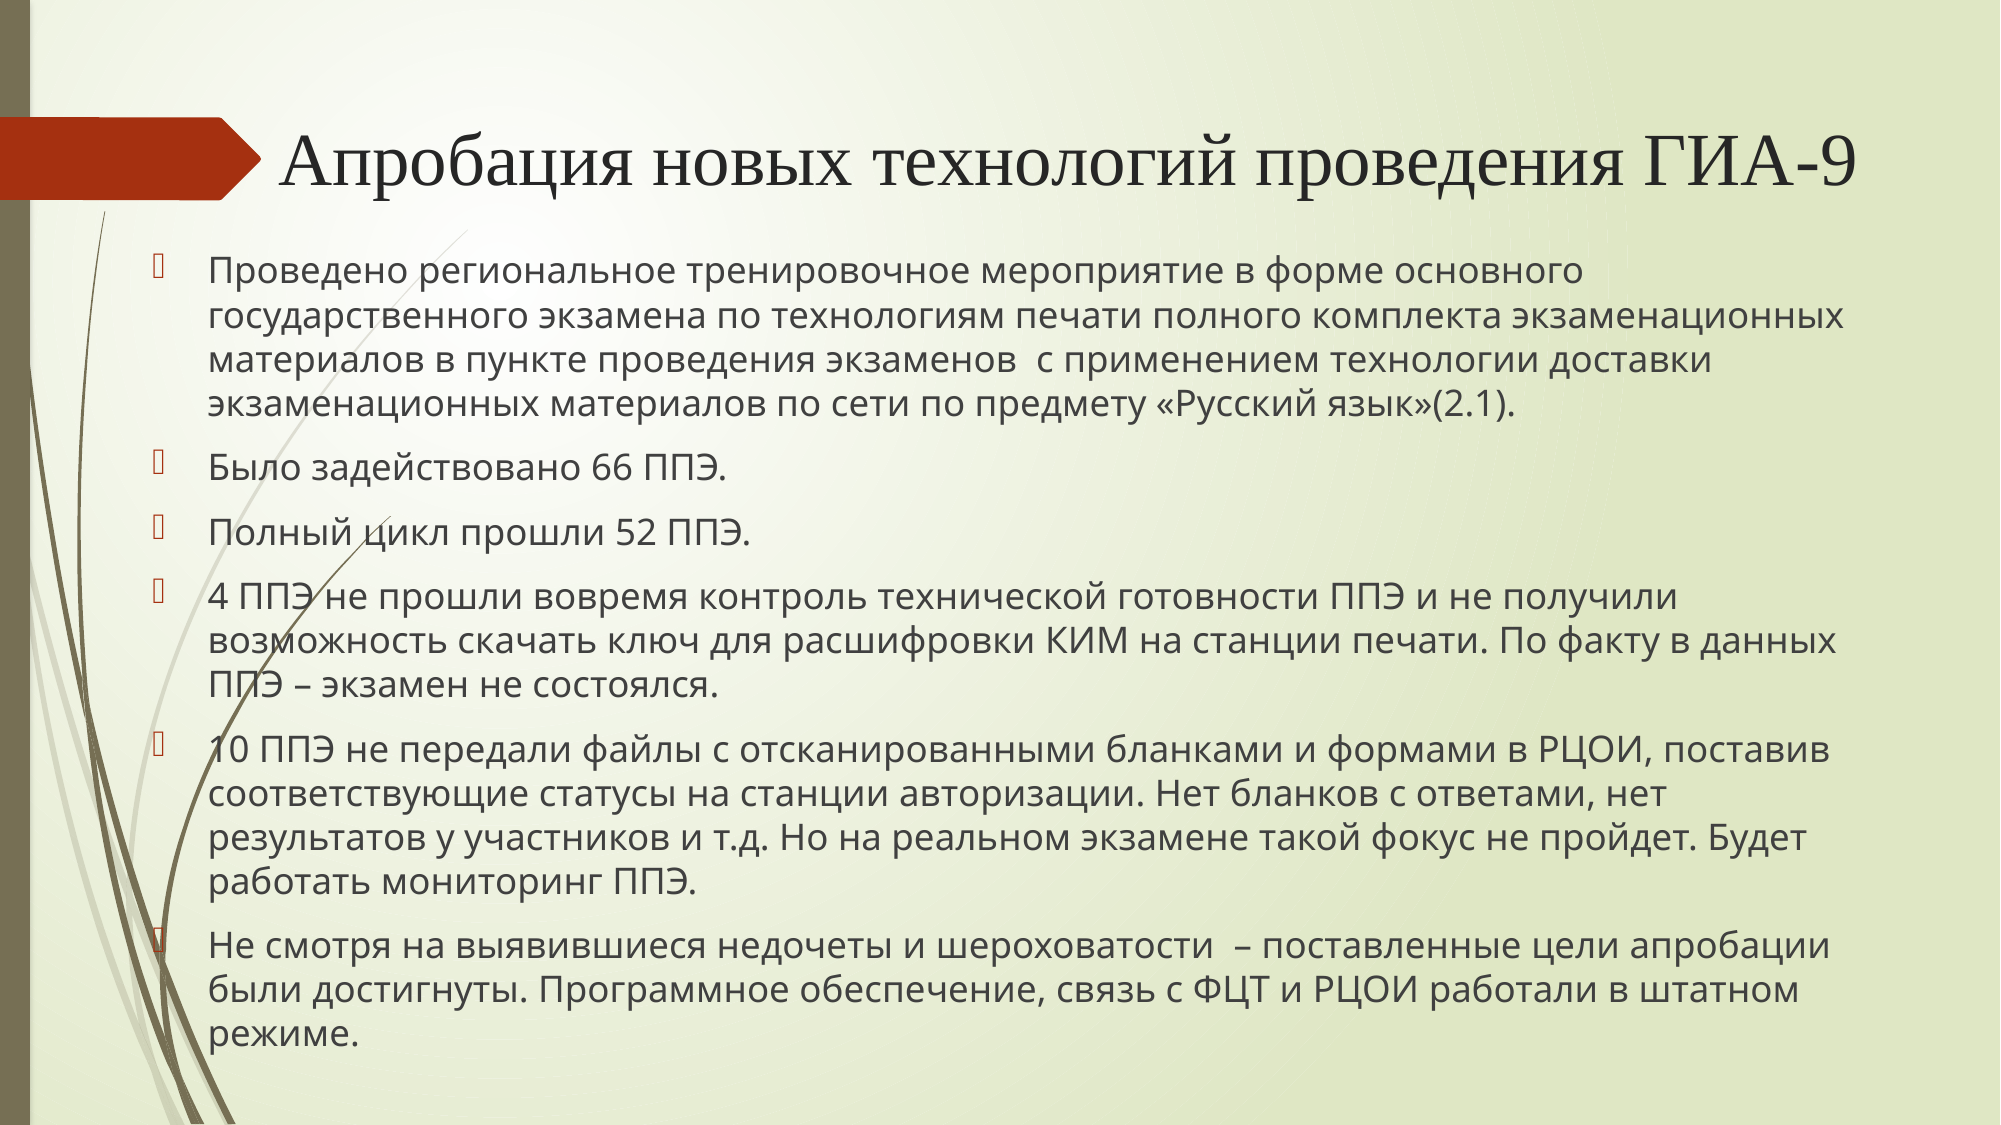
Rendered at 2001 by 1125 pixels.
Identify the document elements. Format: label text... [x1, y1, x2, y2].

list Проведено региональное тренировочное мероприятие в форме основного государственного экзамена по технологиям печати полного комплекта экзаменационных материалов в пункте проведения экзаменов с применением технологии доставки экзаменационных материалов по сети по предмету «Русский язык»(2.1). Было задействовано 66 ППЭ. Полный цикл прошли 52 ППЭ. 4 ППЭ не прошли вовремя контроль технической готовности ППЭ и не получили возможность скачать ключ для расшифровки КИМ на станции печати. По факту в данных ППЭ – экзамен не состоялся. 10 ППЭ не передали файлы с отсканированными бланками и формами в РЦОИ, поставив соответствующие статусы на станции авторизации. Нет бланков с ответами, нет результатов у участников и т.д. Но на реальном экзамене такой фокус не пройдет. Будет работать мониторинг ППЭ. Не смотря на выявившиеся недочеты и шероховатости – поставленные цели апробации были достигнуты. Программное обеспечение, связь с ФЦТ и РЦОИ работали в штатном режиме. [137, 239, 1863, 1108]
title Апробация новых технологий проведения ГИА-9 [206, 103, 1932, 214]
